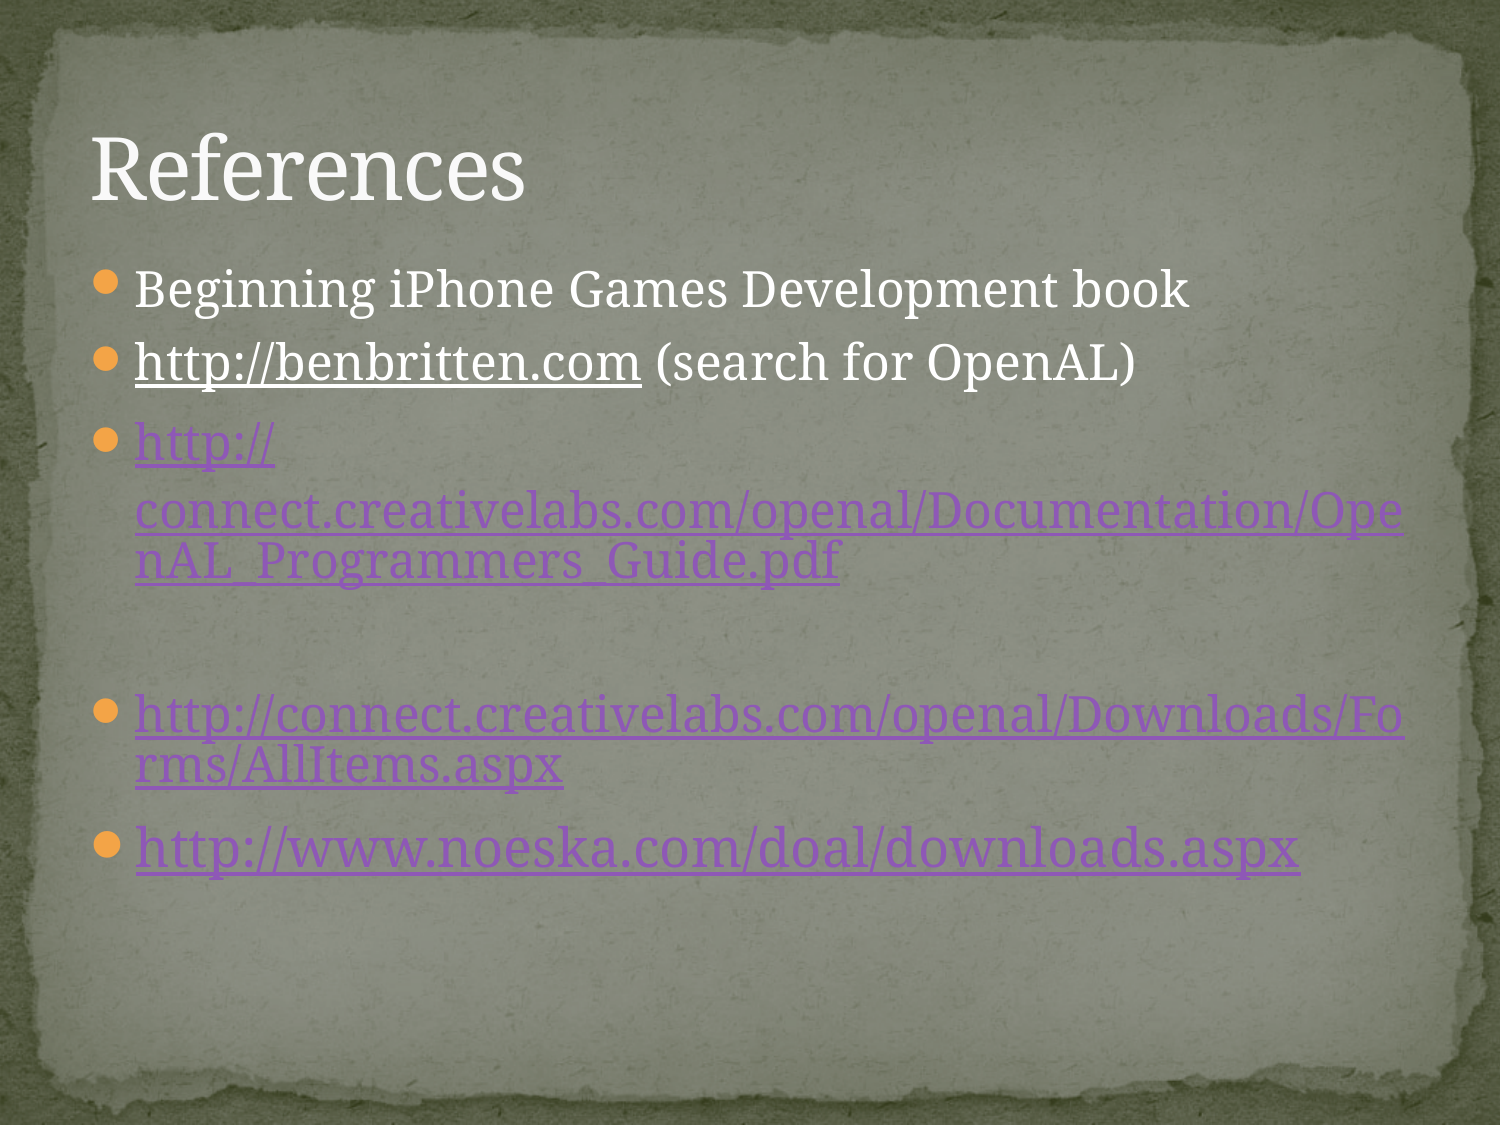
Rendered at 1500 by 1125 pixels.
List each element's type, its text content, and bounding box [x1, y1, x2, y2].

title References [74, 24, 1425, 225]
list Beginning iPhone Games Development book http://benbritten.com (search for OpenAL) http://connect.creativelabs.com/openal/Documentation/OpenAL_Programmers_Guide.pdf http://connect.creativelabs.com/openal/Downloads/Forms/AllItems.aspx http://www.noeska.com/doal/downloads.aspx [75, 249, 1425, 1000]
